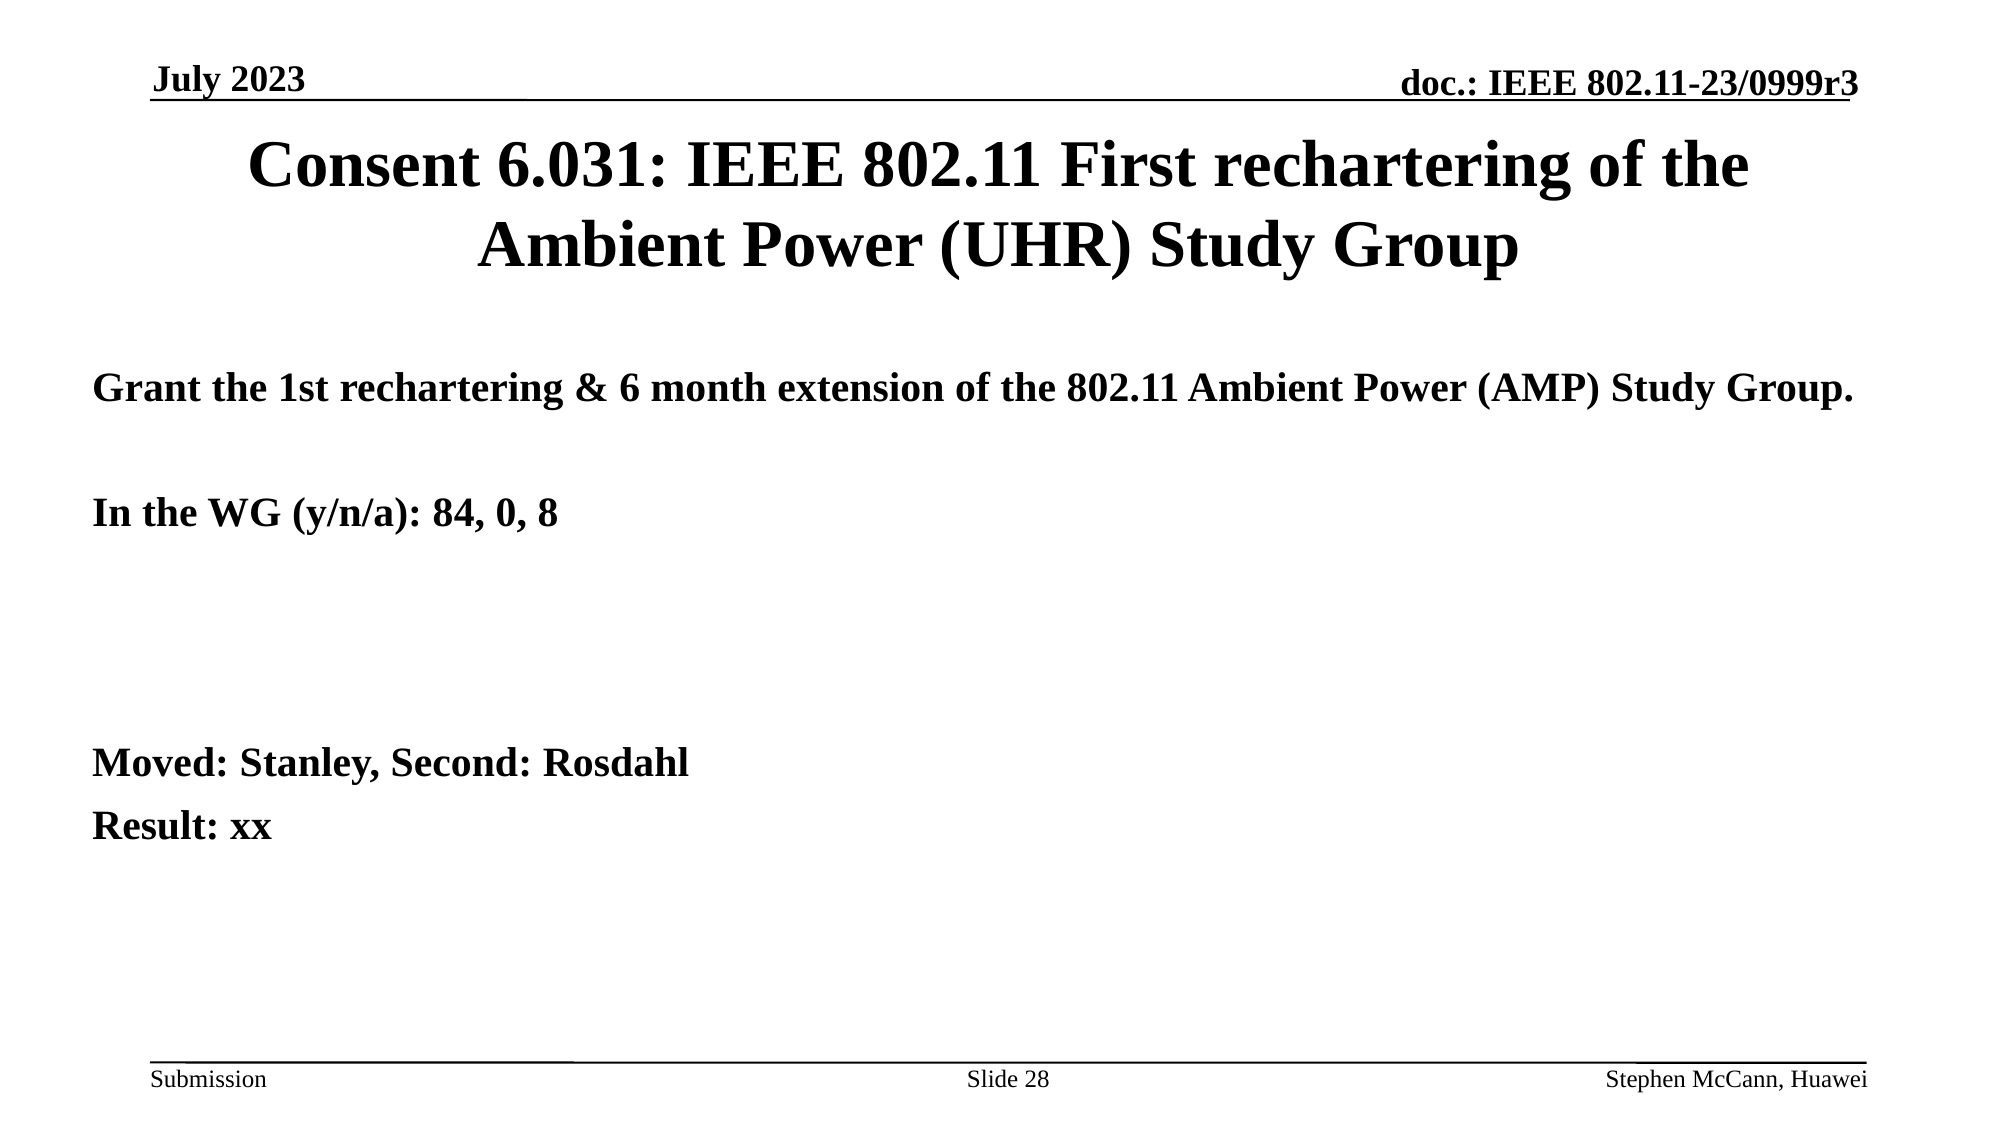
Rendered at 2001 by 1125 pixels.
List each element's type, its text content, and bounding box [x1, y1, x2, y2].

title Consent 6.031: IEEE 802.11 First rechartering of the Ambient Power (UHR) Study Group [149, 112, 1850, 288]
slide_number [152, 54, 563, 100]
footer Stephen McCann, Huawei [1171, 1061, 1869, 1093]
list Grant the 1st rechartering & 6 month extension of the 802.11 Ambient Power (AMP) Study Group. In the WG (y/n/a): 84, 0, 8 Moved: Stanley, Second: Rosdahl Result: xx [76, 289, 1940, 1063]
slide_number Slide 28 [950, 1061, 1067, 1123]
